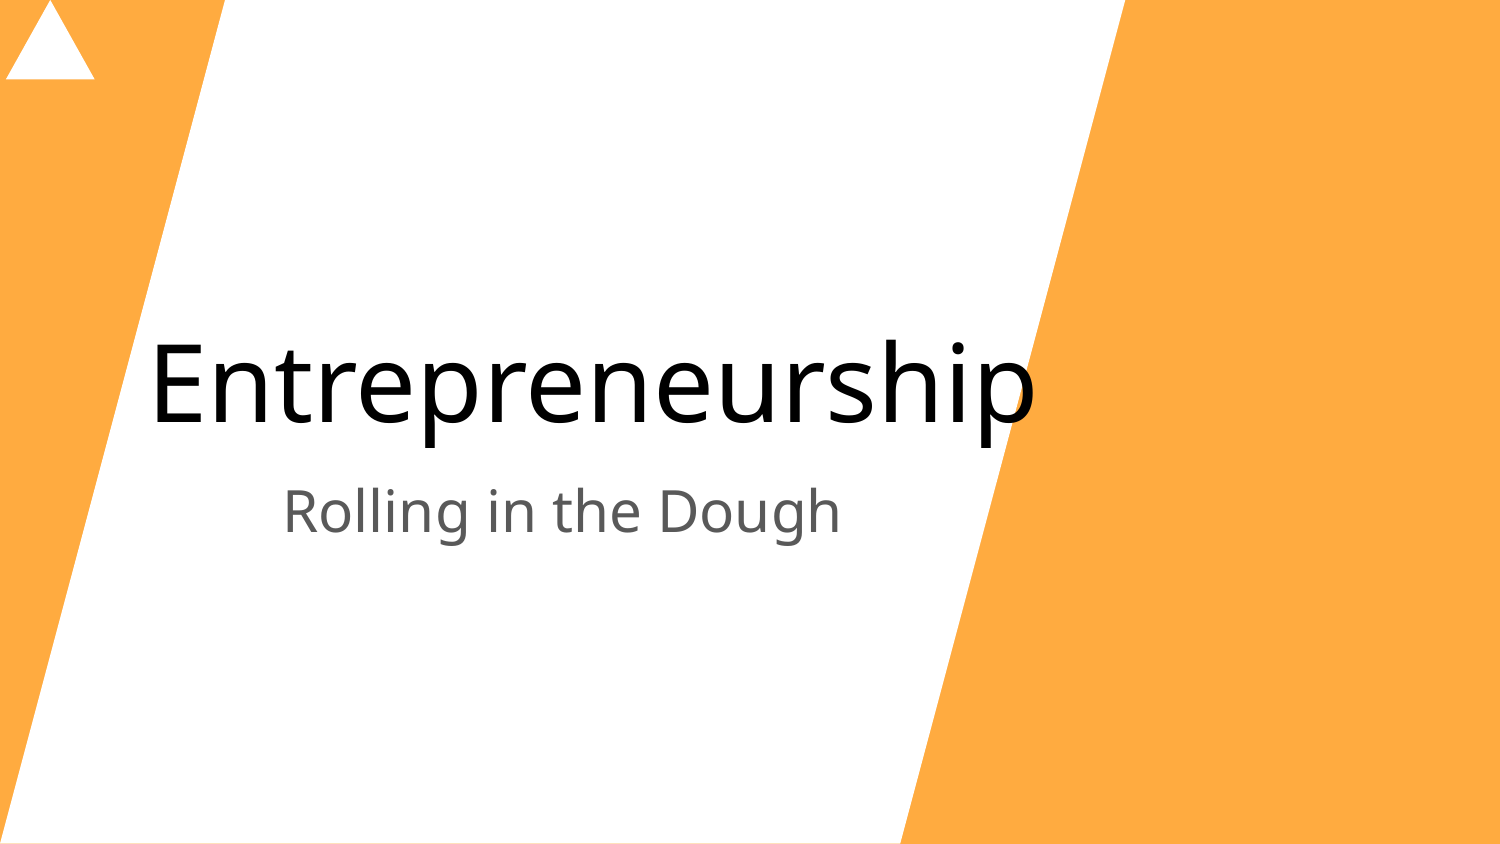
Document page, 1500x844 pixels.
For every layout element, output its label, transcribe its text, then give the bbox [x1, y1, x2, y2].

title Entrepreneurship [38, 45, 1149, 459]
subtitle Rolling in the Dough [110, 458, 1015, 600]
